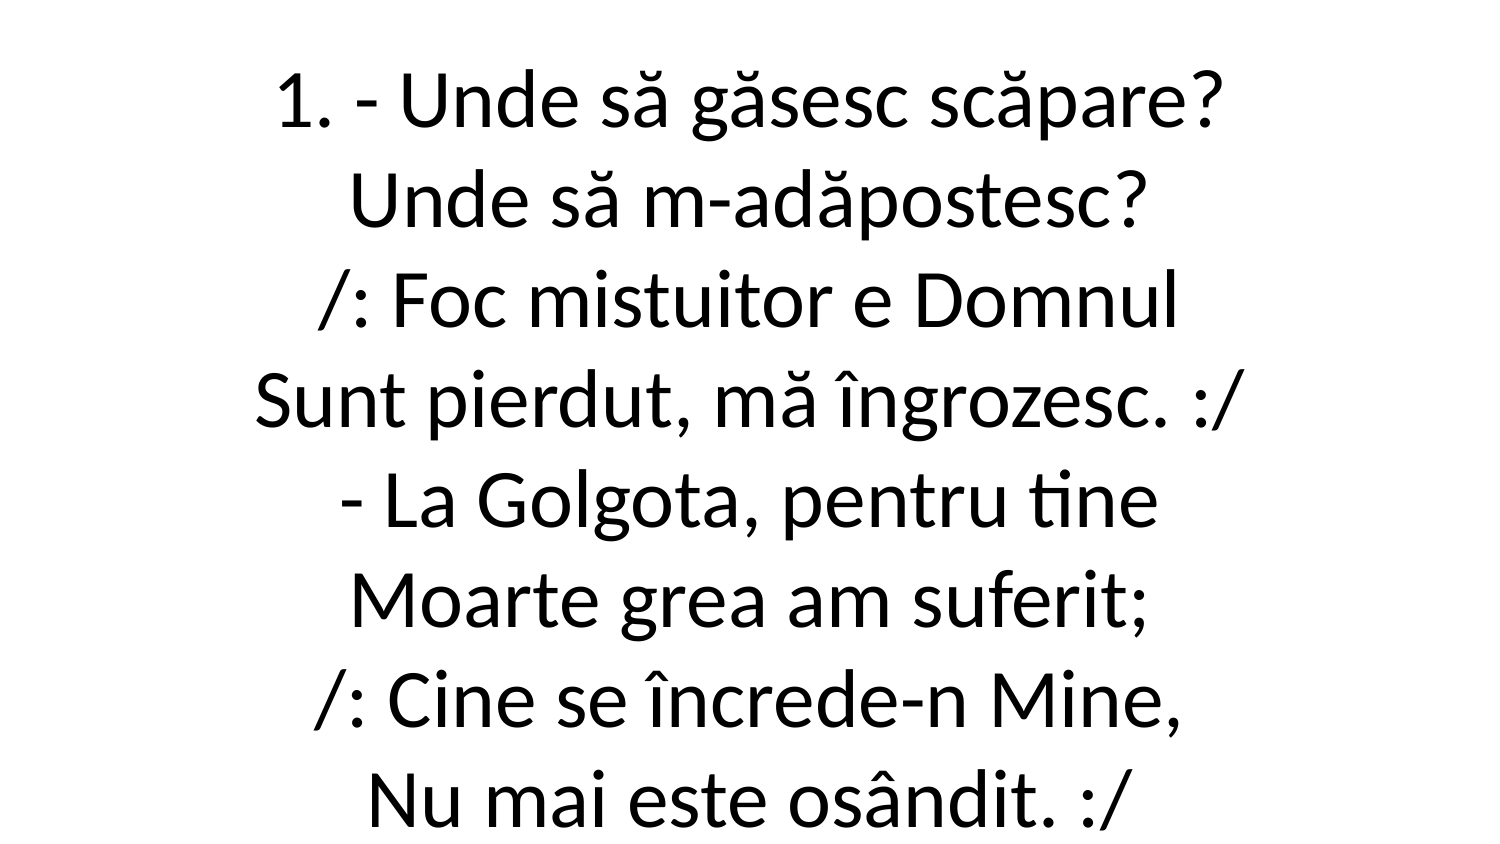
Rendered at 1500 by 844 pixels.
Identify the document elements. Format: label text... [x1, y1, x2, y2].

text_box 1. - Unde să găsesc scăpare? Unde să m-adăpostesc? /: Foc mistuitor e Domnul Sunt pierdut, mă îngrozesc. :/ - La Golgota, pentru tine Moarte grea am suferit; /: Cine se încrede-n Mine, Nu mai este osândit. :/ [239, 0, 1261, 844]
